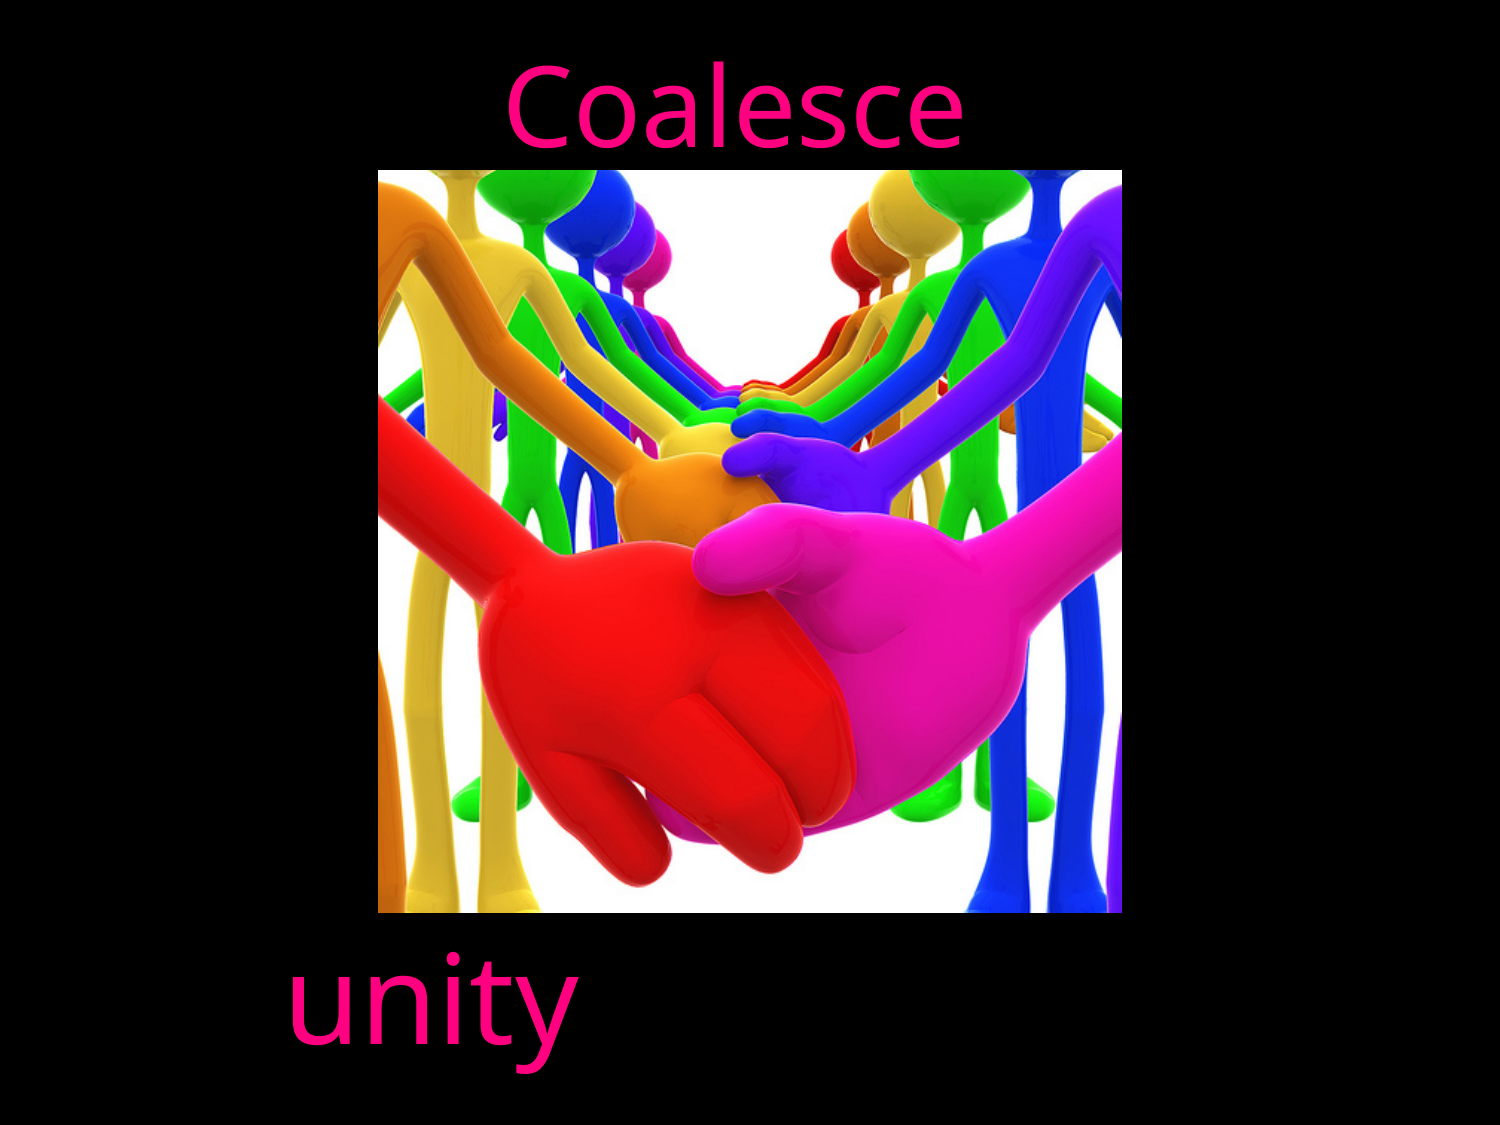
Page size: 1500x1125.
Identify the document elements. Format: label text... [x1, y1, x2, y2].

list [74, 169, 1426, 913]
text_box unity [268, 922, 1162, 1078]
title Coalesce [75, 8, 1425, 169]
